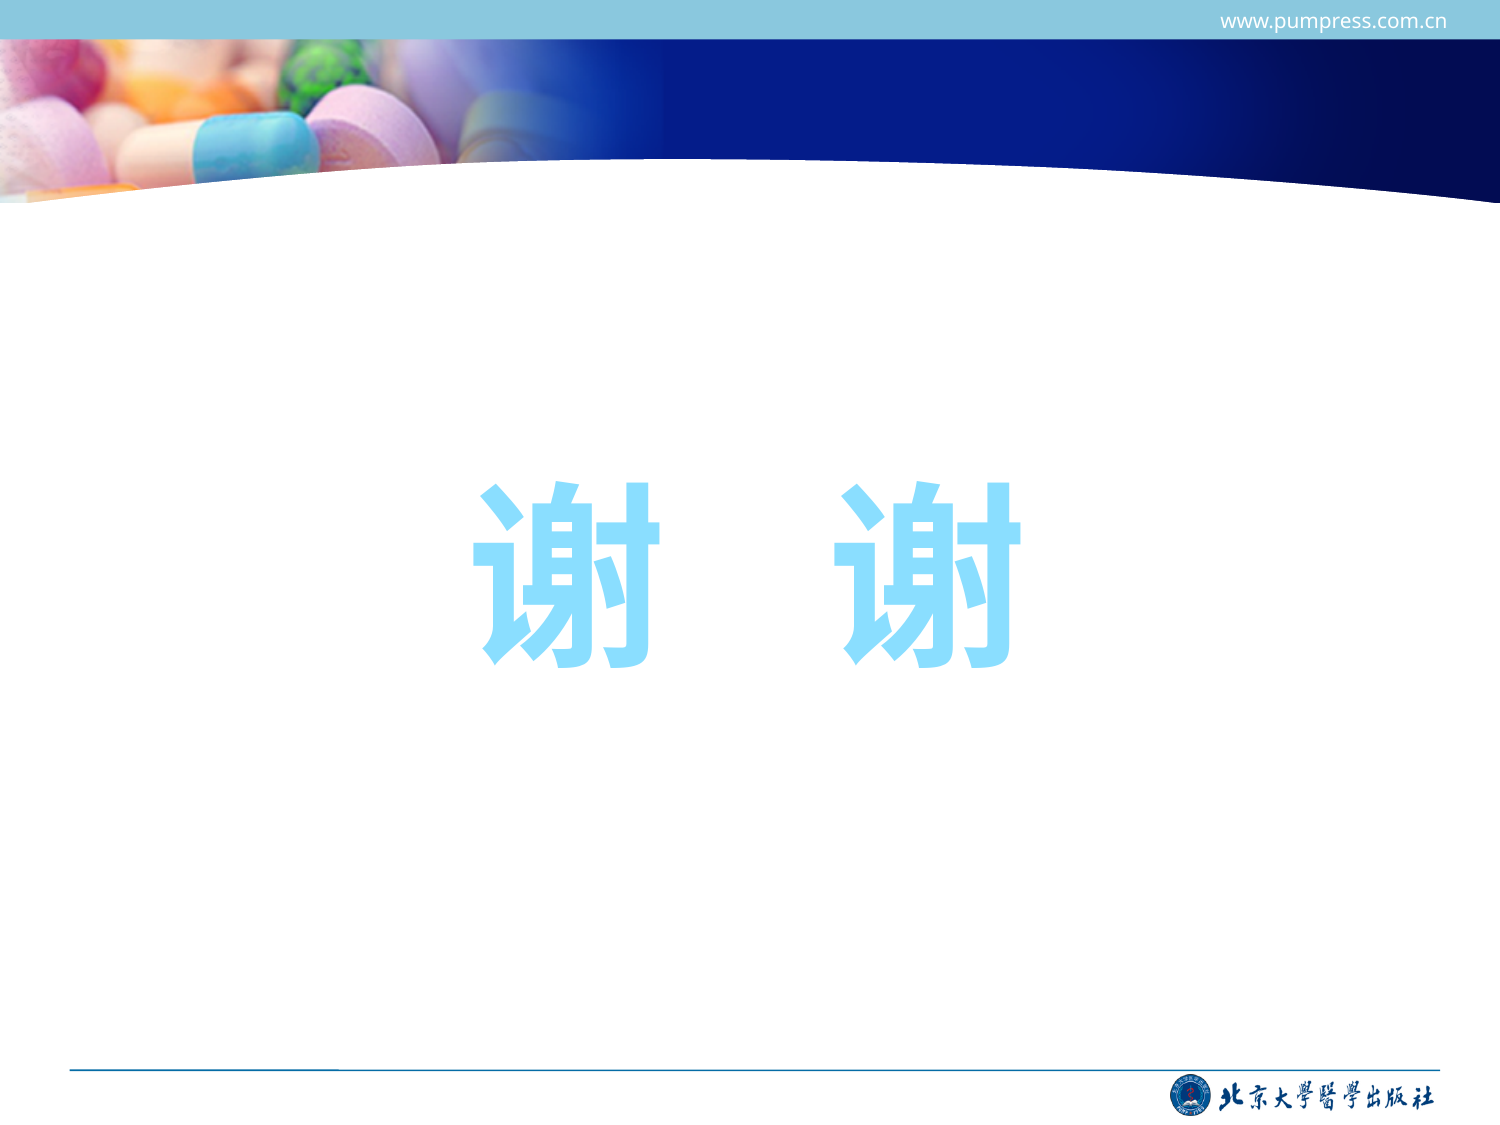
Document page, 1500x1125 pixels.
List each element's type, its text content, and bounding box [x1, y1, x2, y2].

text_box 谢 谢 [451, 444, 1043, 700]
picture [0, 40, 1500, 203]
slide_number www.pumpress.com.cn [1025, 0, 1463, 38]
picture [1170, 1074, 1436, 1118]
